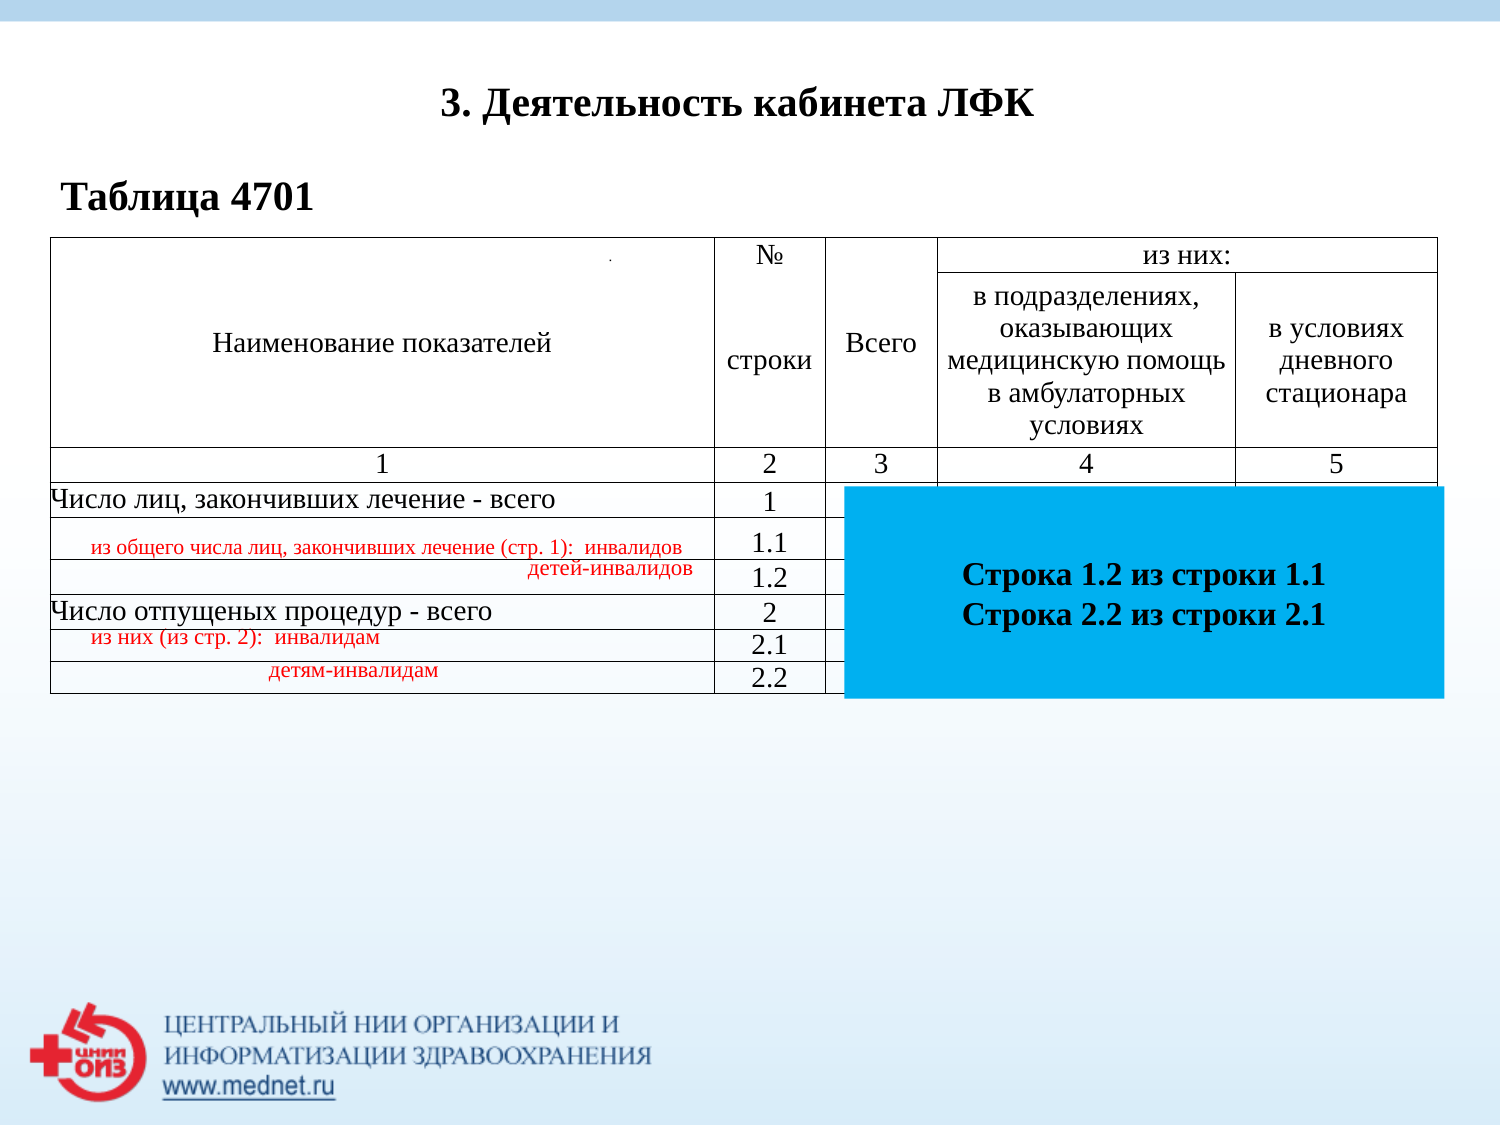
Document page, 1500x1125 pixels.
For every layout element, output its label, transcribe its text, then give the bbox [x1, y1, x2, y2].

table_cell 1 [51, 448, 714, 482]
table_header Всего [826, 238, 937, 447]
title Таблица 4701 [37, 162, 349, 225]
picture [0, 0, 1500, 1125]
table_cell Число отпущеных процедур - всего [51, 595, 714, 629]
table_cell 2 [715, 448, 825, 482]
table_header № [715, 238, 825, 272]
table_cell [826, 630, 844, 661]
table_cell [826, 595, 844, 629]
table_cell 2 [715, 595, 825, 629]
table_cell детям-инвалидам [51, 662, 714, 693]
table_cell 1 [715, 483, 825, 517]
table_cell [826, 662, 844, 693]
table_cell [826, 518, 844, 559]
table_cell 4 [938, 448, 1235, 482]
table_cell 1.1 [715, 518, 825, 559]
table_cell детей-инвалидов [51, 560, 714, 594]
table_cell из общего числа лиц, закончивших лечение (стр. 1): инвалидов [51, 518, 714, 559]
text_box 3. Деятельность кабинета ЛФК [37, 62, 1438, 138]
table_header Наименование показателей [51, 238, 714, 447]
table_cell Число лиц, закончивших лечение - всего [51, 483, 714, 517]
table_cell в подразделениях, оказывающих медицинскую помощь в амбулаторных условиях [938, 273, 1235, 447]
table_cell 1.2 [715, 560, 825, 594]
table_cell [826, 560, 844, 594]
table_cell 3 [826, 448, 937, 482]
table_cell [826, 483, 937, 517]
table_cell из них (из стр. 2): инвалидам [51, 630, 714, 661]
table_cell 2.2 [715, 662, 825, 693]
table_cell 2.1 [715, 630, 825, 661]
table_cell строки [715, 272, 825, 447]
table_cell в условиях дневного стационара [1236, 273, 1437, 447]
table_cell 5 [1236, 448, 1437, 482]
table_header из них: [938, 238, 1437, 272]
text_box Строка 1.2 из строки 1.1 Строка 2.2 из строки 2.1 [844, 486, 1445, 699]
